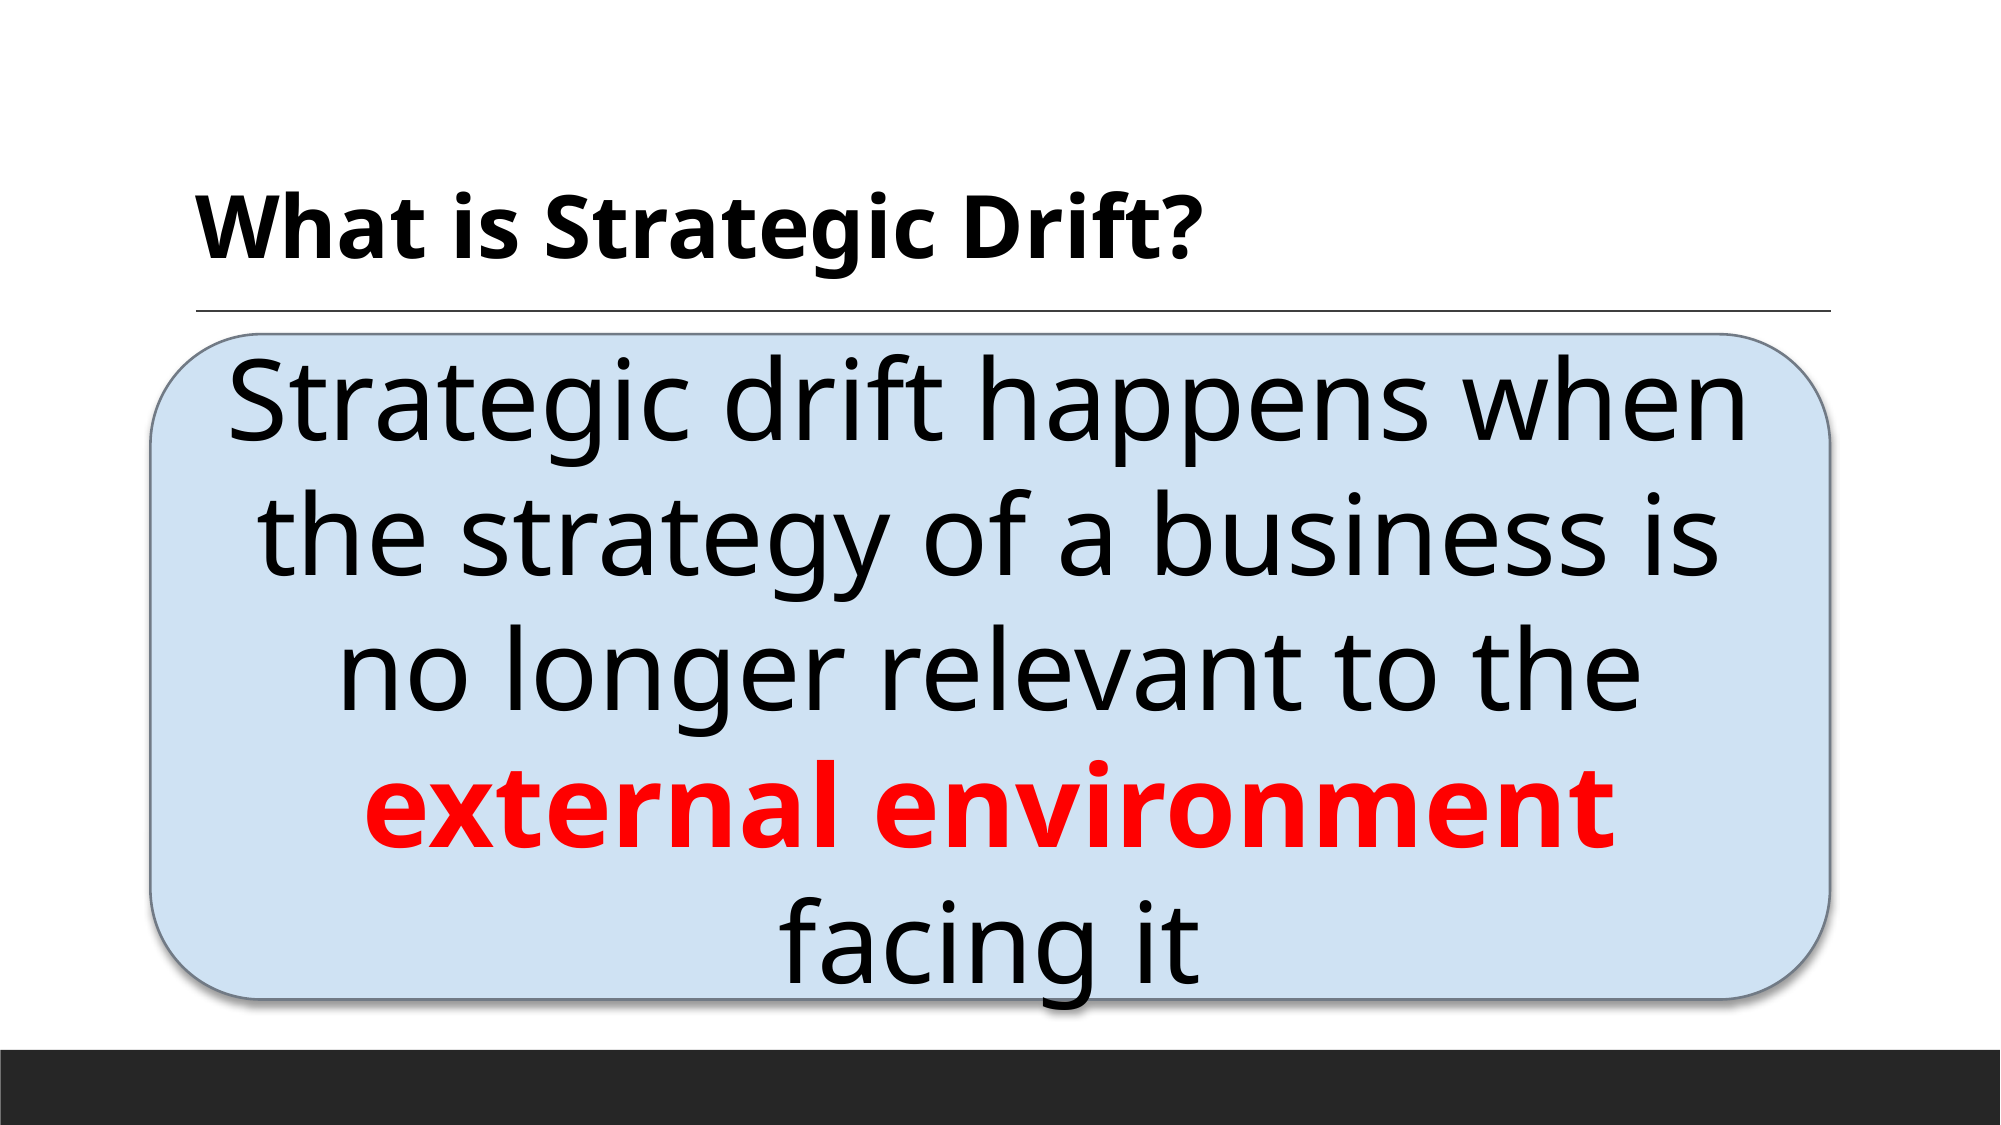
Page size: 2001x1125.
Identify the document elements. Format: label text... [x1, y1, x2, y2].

title What is Strategic Drift? [180, 47, 1830, 285]
text_box Strategic drift happens when the strategy of a business is no longer relevant to the external environment facing it [150, 334, 1831, 1000]
